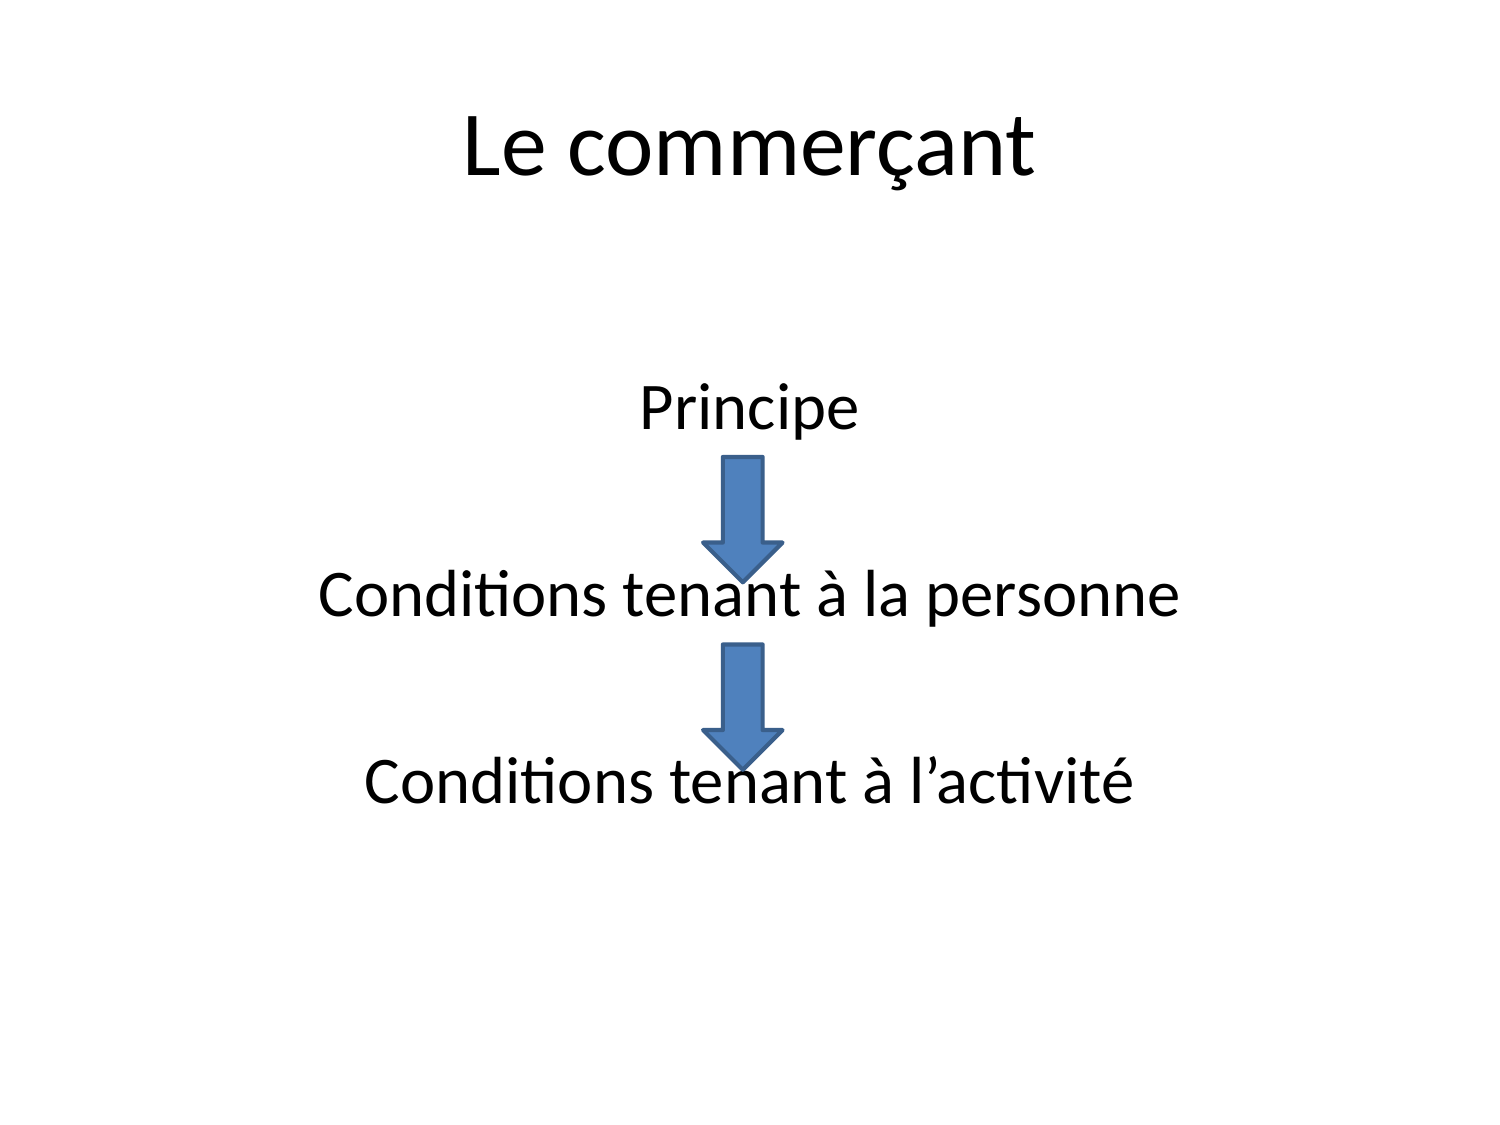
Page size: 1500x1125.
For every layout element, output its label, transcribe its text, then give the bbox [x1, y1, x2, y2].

text_box [701, 454, 785, 585]
list Principe Conditions tenant à la personne Conditions tenant à l’activité [75, 262, 1425, 1005]
text_box [701, 642, 785, 772]
title Le commerçant [75, 45, 1425, 233]
